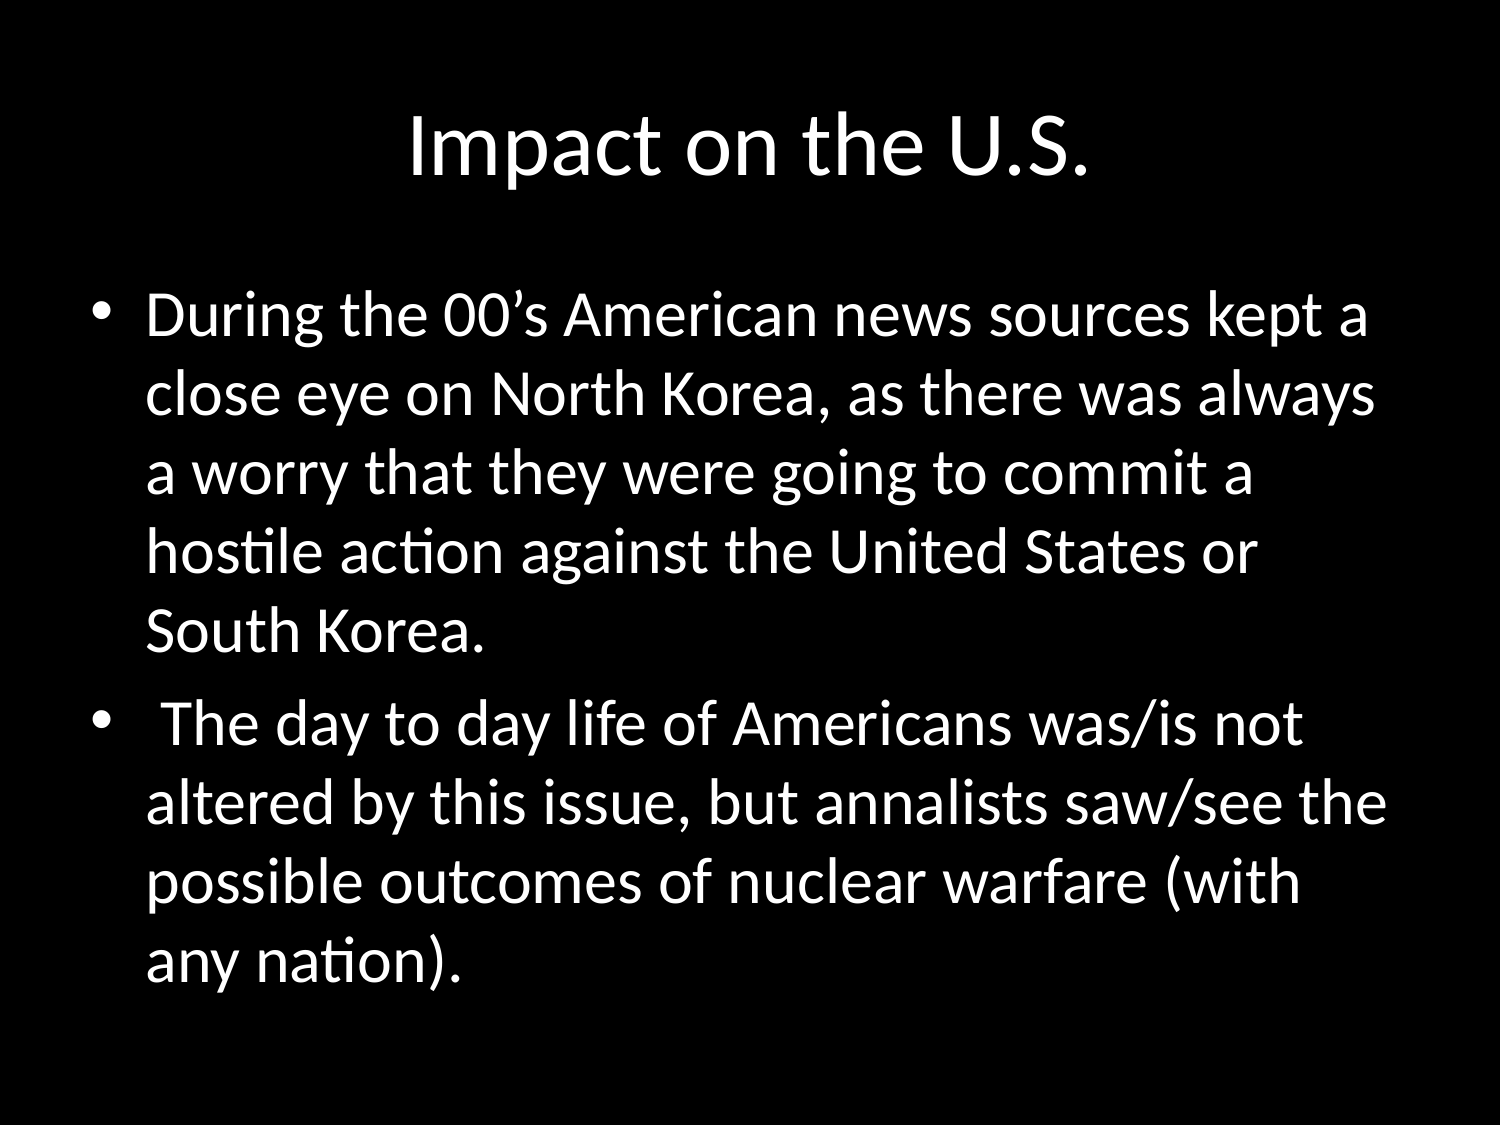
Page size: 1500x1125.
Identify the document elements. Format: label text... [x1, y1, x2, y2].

list During the 00’s American news sources kept a close eye on North Korea, as there was always a worry that they were going to commit a hostile action against the United States or South Korea. The day to day life of Americans was/is not altered by this issue, but annalists saw/see the possible outcomes of nuclear warfare (with any nation). [75, 262, 1425, 1005]
title Impact on the U.S. [75, 45, 1425, 233]
